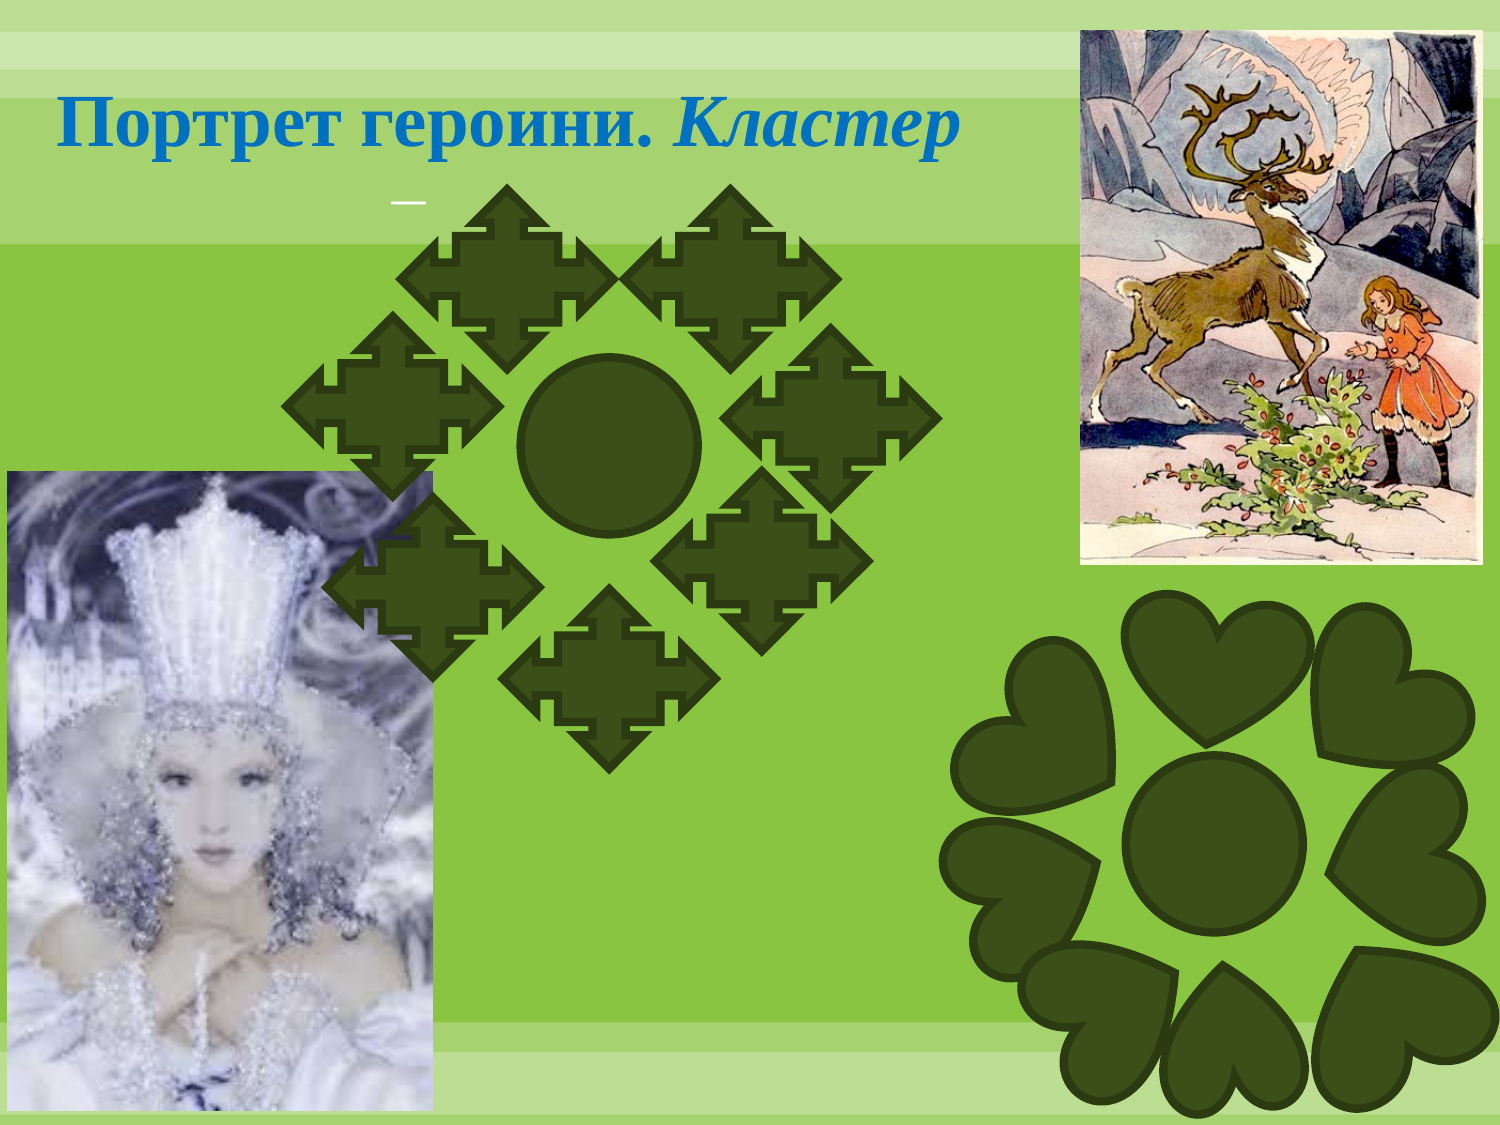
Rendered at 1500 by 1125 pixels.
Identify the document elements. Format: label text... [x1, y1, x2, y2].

text_box [718, 322, 943, 515]
title Портрет героини. Кластер [41, 30, 1058, 169]
text_box [1121, 751, 1308, 937]
text_box [1310, 602, 1476, 770]
text_box [394, 183, 619, 375]
text_box [280, 310, 505, 463]
text_box — [374, 168, 1072, 229]
text_box [938, 817, 1102, 983]
text_box [649, 465, 874, 657]
text_box [618, 183, 843, 375]
text_box [1159, 960, 1309, 1119]
text_box [497, 583, 722, 775]
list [1079, 29, 1485, 566]
text_box [1017, 940, 1180, 1106]
text_box [516, 353, 702, 539]
text_box [1311, 945, 1500, 1113]
text_box [950, 636, 1116, 816]
text_box [445, 503, 546, 671]
text_box [1120, 589, 1315, 750]
picture [0, 0, 1500, 1125]
text_box [1324, 763, 1487, 947]
